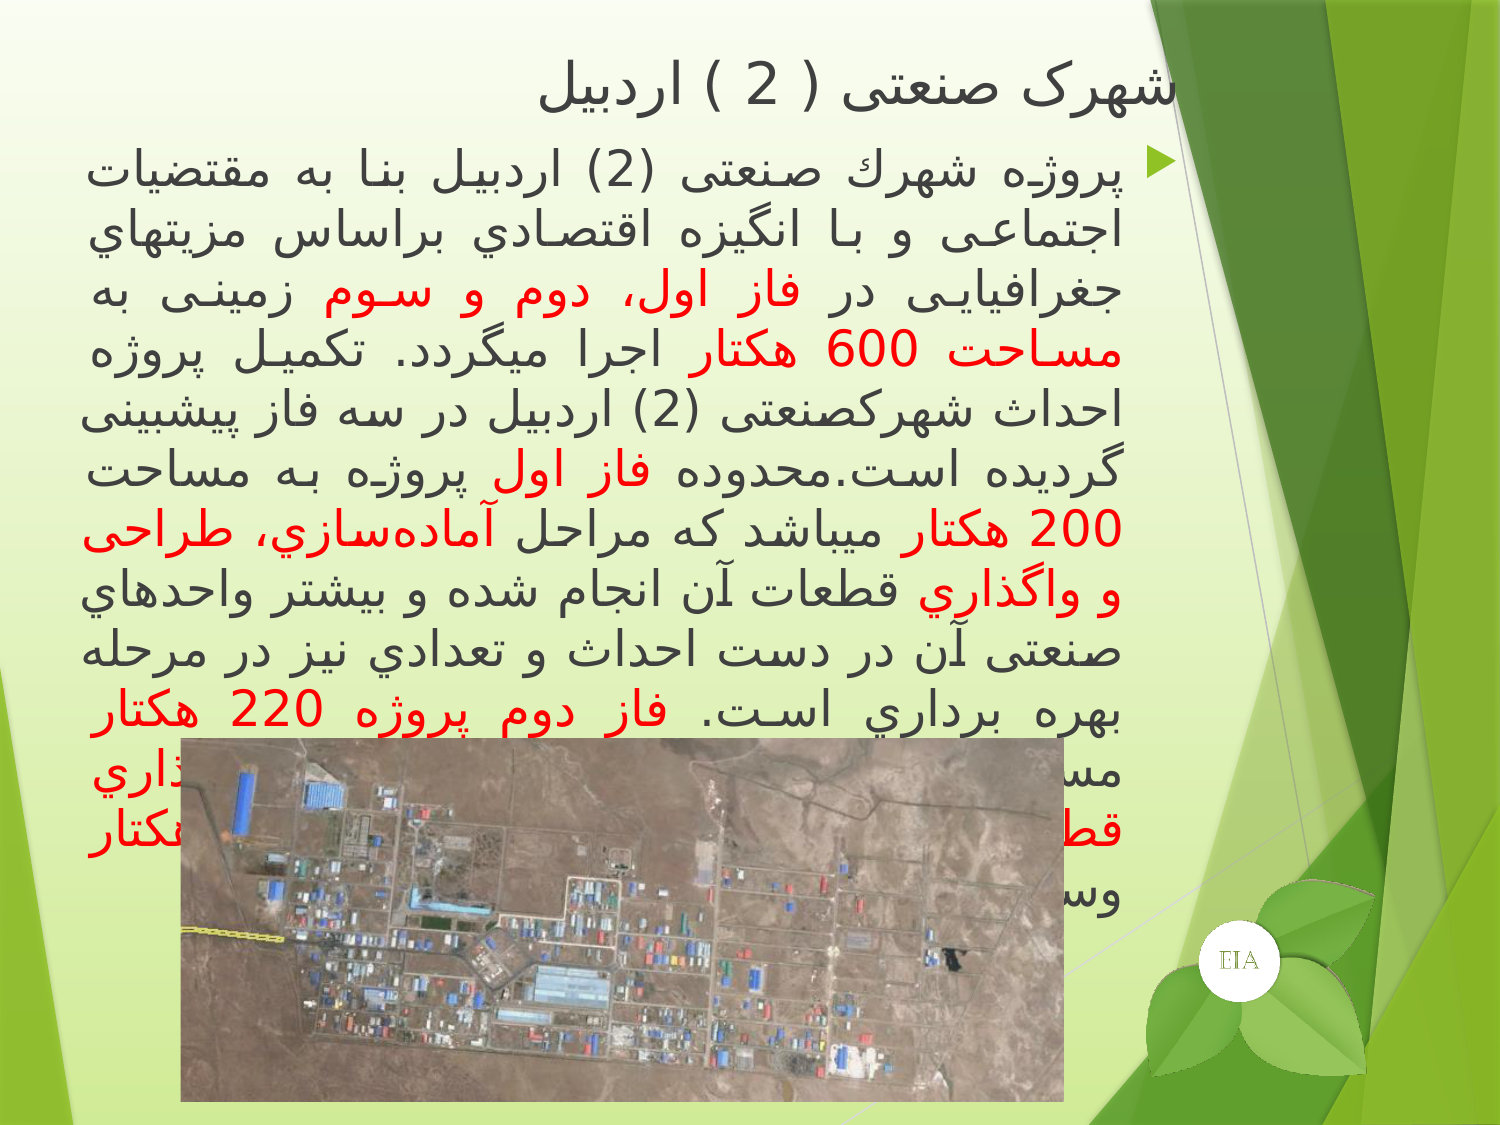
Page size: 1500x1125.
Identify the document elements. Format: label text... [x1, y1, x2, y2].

list شهرک صنعتی ( 2 ) اردبیل پروژه شهرك صنعتی (2) اردبیل بنا به مقتضیات اجتماعی و با انگیزه اقتصادي براساس مزیتهاي جغرافیایی در فاز اول، دوم و سوم زمینی به مساحت 600 هکتار اجرا میگردد. تکمیل پروژه احداث شهركصنعتی (2) اردبیل در سه فاز پیشبینی گردیده است.محدوده فاز اول پروژه به مساحت 200 هکتار میباشد که مراحل آماده‌سازي، طراحی و واگذاري قطعات آن انجام شده و بیشتر واحدهاي صنعتی آن در دست احداث و تعدادي نیز در مرحله بهره برداري است. فاز دوم پروژه 220 هکتار مساحت دارد و در مرحله آماده‌سازي واگذاري قطعات میباشد. فاز سوم پروژه با 100 هکتار وسعت در مرحله طراحی است. [63, 38, 1196, 1077]
picture [1146, 878, 1376, 1077]
picture [179, 738, 1065, 1102]
